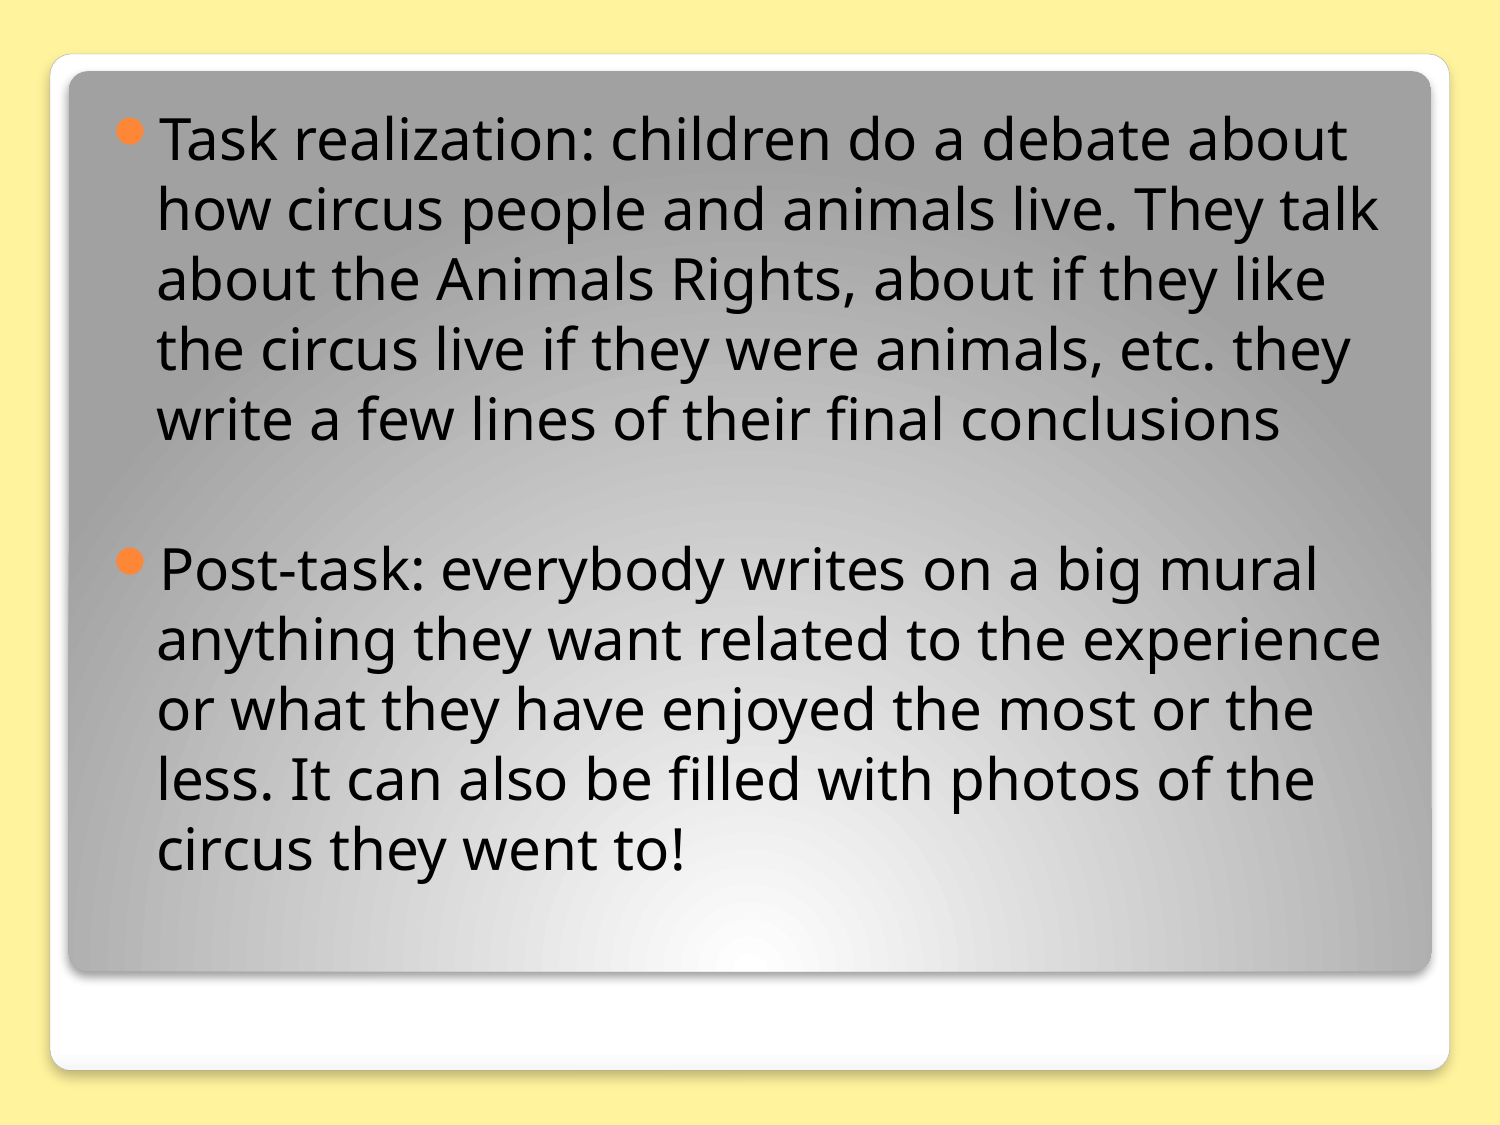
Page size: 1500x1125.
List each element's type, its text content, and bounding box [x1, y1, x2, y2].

list Task realization: children do a debate about how circus people and animals live. They talk about the Animals Rights, about if they like the circus live if they were animals, etc. they write a few lines of their final conclusions Post-task: everybody writes on a big mural anything they want related to the experience or what they have enjoyed the most or the less. It can also be filled with photos of the circus they went to! [82, 86, 1425, 988]
